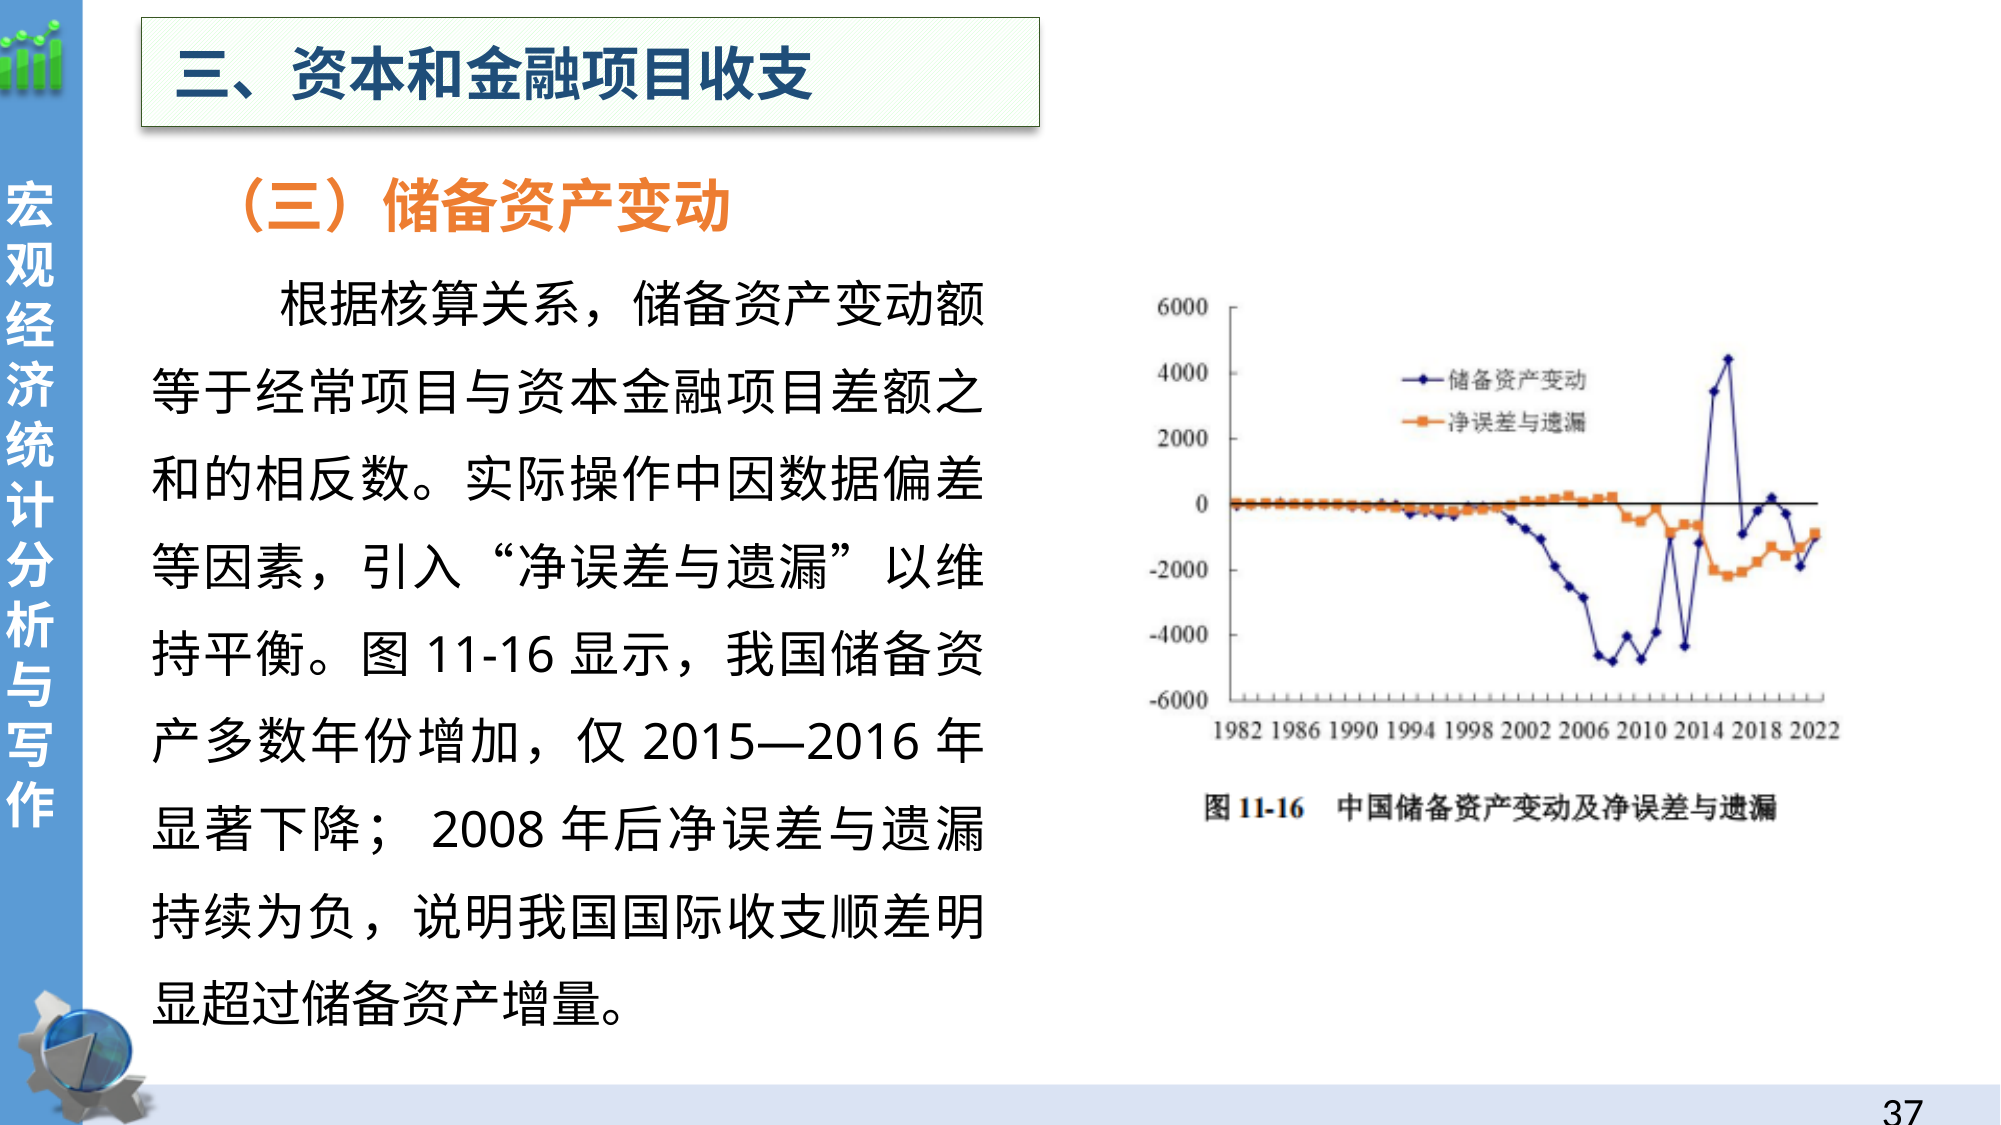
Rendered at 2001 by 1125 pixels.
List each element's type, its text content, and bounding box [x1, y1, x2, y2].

slide_number 36 [1786, 1085, 1940, 1125]
text_box 三、资本和金融项目收支 [141, 17, 1040, 126]
text_box 根据核算关系，储备资产变动额等于经常项目与资本金融项目差额之和的相反数。实际操作中因数据偏差等因素，引入“净误差与遗漏”以维持平衡。图11-16显示，我国储备资产多数年份增加，仅2015—2016年显著下降；2008年后净误差与遗漏持续为负，说明我国国际收支顺差明显超过储备资产增量。 [98, 237, 1000, 1040]
list [1000, 215, 1968, 393]
picture [0, 0, 2001, 1125]
text_box （三）储备资产变动 [84, 126, 1432, 247]
